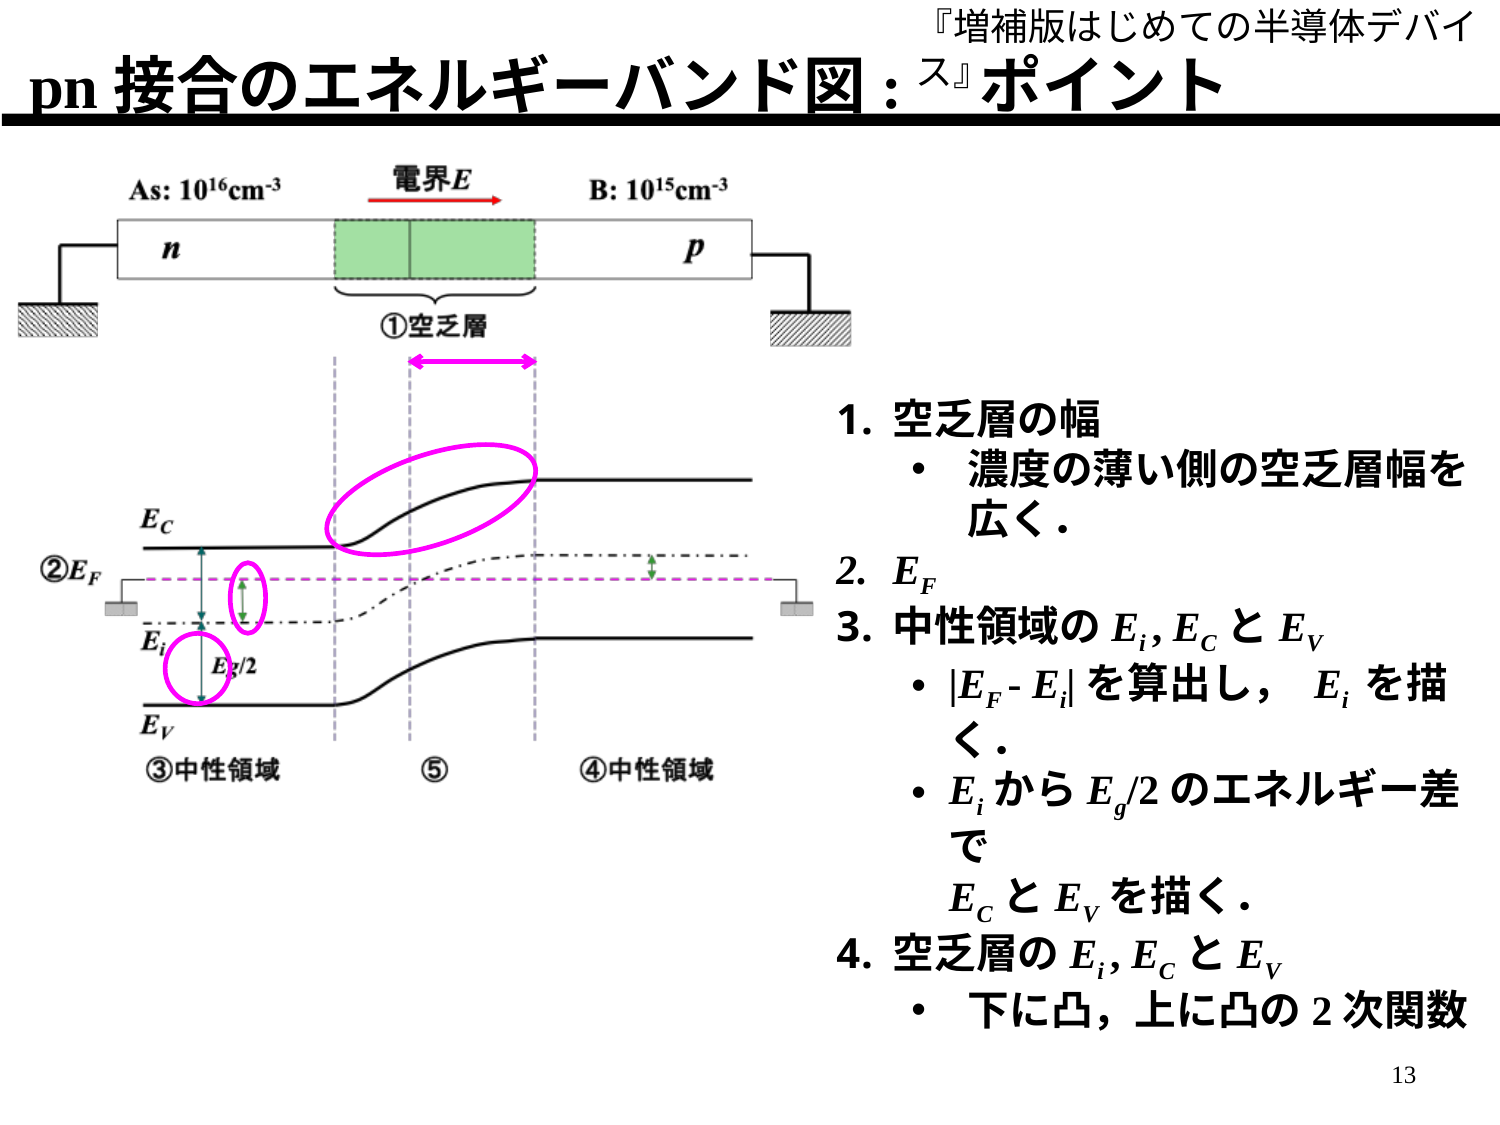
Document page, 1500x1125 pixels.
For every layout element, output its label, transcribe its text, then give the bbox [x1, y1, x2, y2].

picture [17, 147, 852, 799]
text_box 空乏層の幅 濃度の薄い側の空乏層幅を広く． EF 中性領域のEi , ECとEV |EF - Ei|を算出し， Ei を描く． EiからEg/2のエネルギー差で ECとEVを描く． 空乏層のEi , ECとEV 下に凸，上に凸の2次関数 [821, 385, 1500, 1042]
title pn接合のエネルギーバンド図: ポイント [29, 19, 1453, 121]
text_box 『増補版はじめての半導体デバイス』 [900, 0, 1500, 101]
